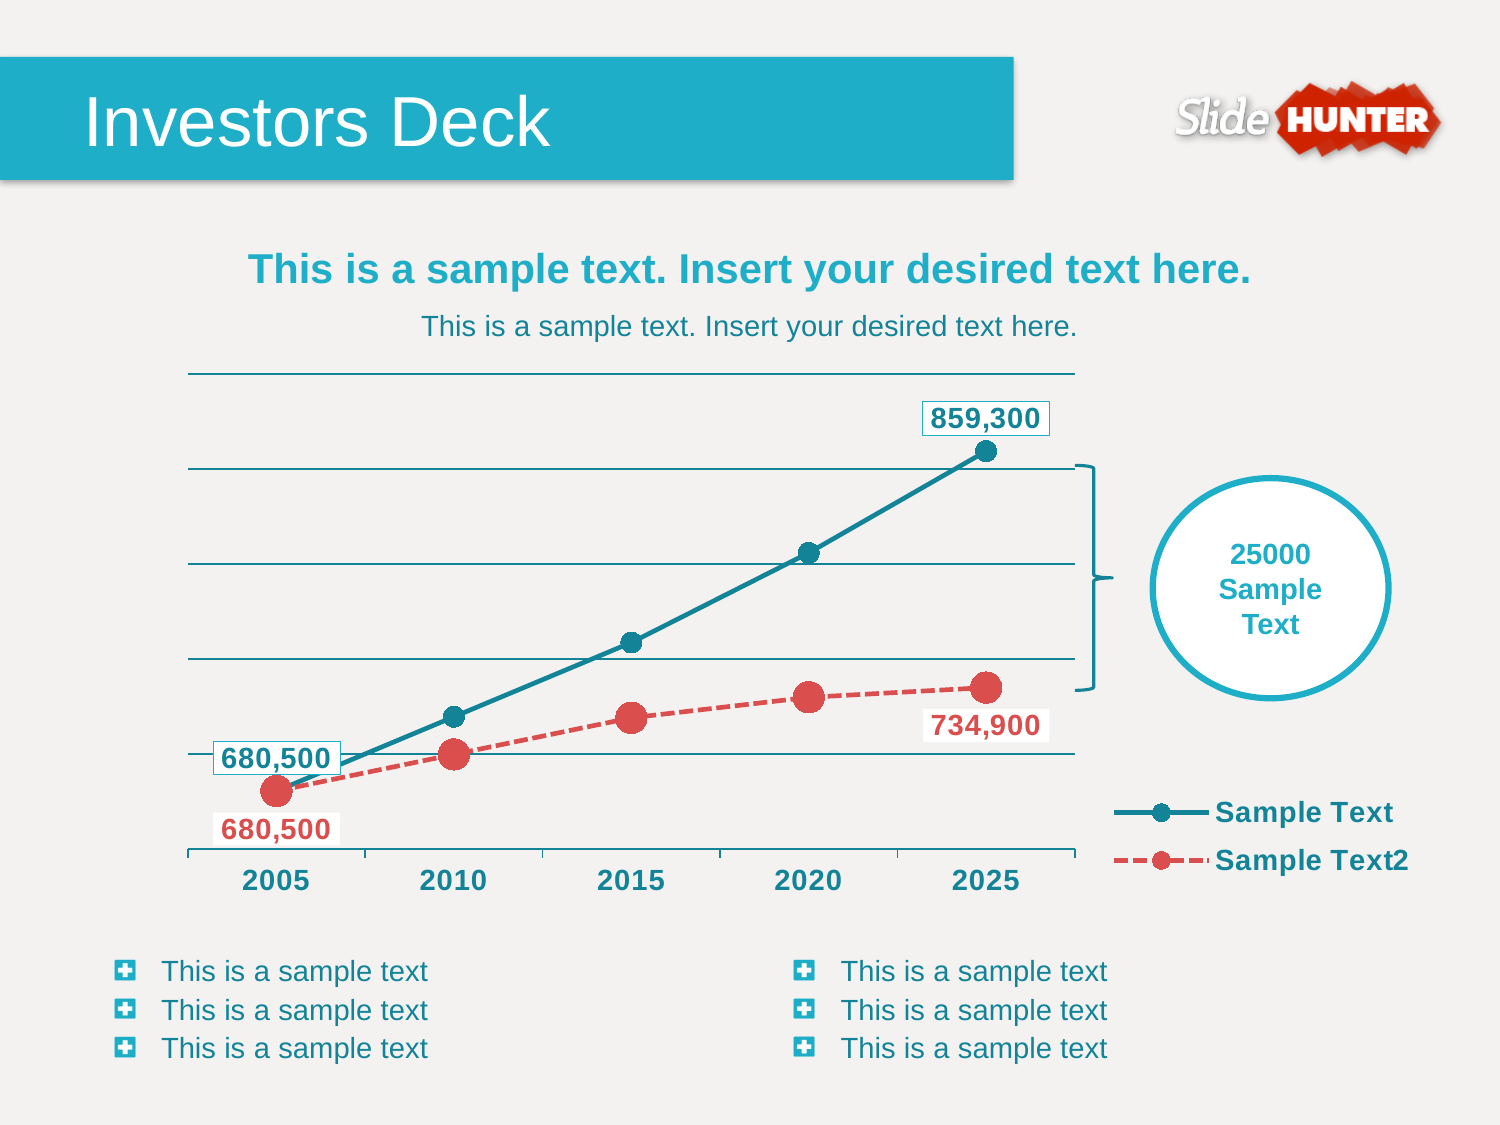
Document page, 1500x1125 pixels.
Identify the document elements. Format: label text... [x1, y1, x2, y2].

text_box Investors Deck [77, 79, 988, 156]
text_box This is a sample text This is a sample text This is a sample text [89, 924, 725, 1090]
picture [114, 959, 136, 981]
picture [114, 1036, 136, 1058]
text_box [0, 56, 1014, 181]
chart [162, 362, 1429, 908]
picture [793, 998, 815, 1019]
text_box This is a sample text This is a sample text This is a sample text [768, 923, 1487, 1090]
text_box This is a sample text. Insert your desired text here. [298, 283, 1202, 361]
picture [114, 998, 136, 1019]
picture [1174, 80, 1442, 158]
picture [793, 959, 815, 981]
text_box This is a sample text. Insert your desired text here. [118, 234, 1382, 299]
picture [793, 1036, 815, 1057]
